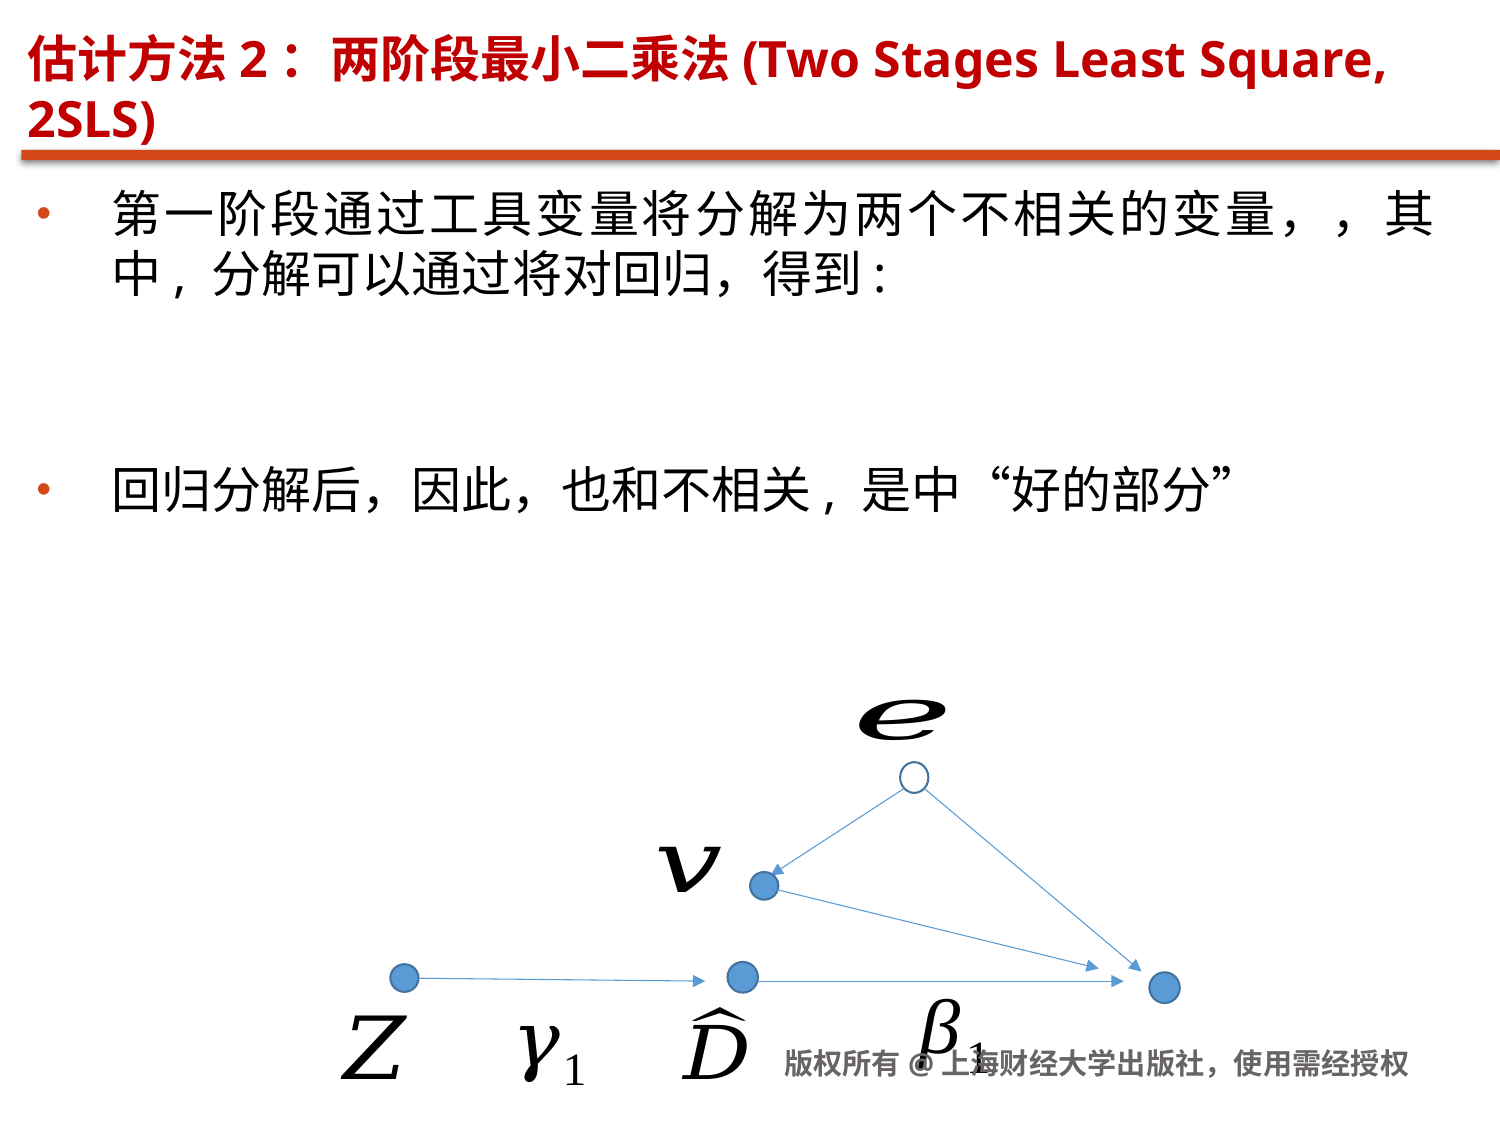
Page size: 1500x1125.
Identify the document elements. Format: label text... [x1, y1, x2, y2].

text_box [337, 674, 1201, 1101]
title 估计方法2：两阶段最小二乘法(Two Stages Least Square, 2SLS) [12, 75, 1500, 163]
footer 版权所有@上海财经大学出版社，使用需经授权 [1208, 1025, 1500, 1100]
